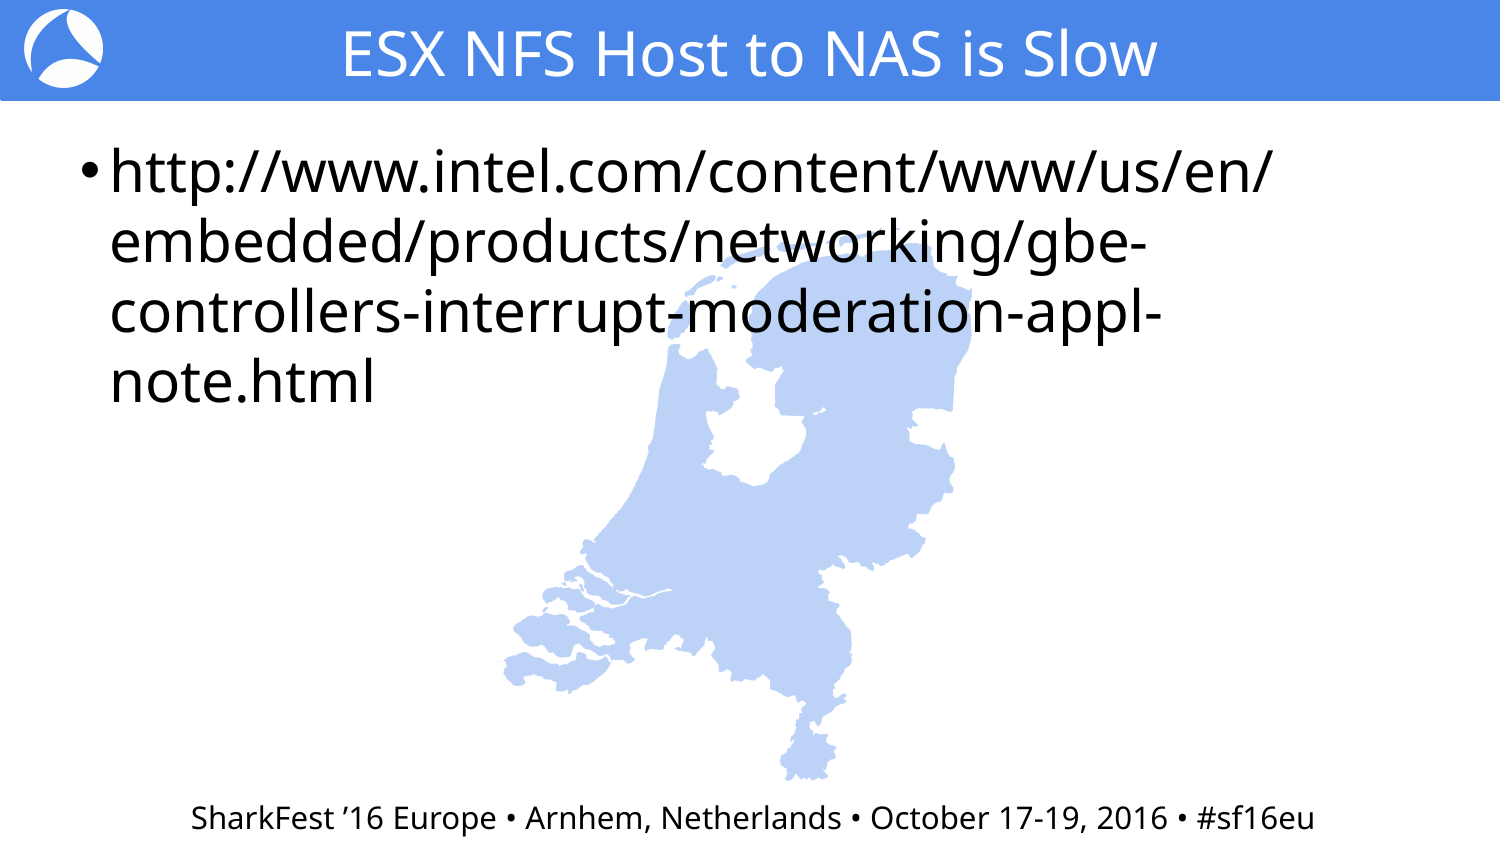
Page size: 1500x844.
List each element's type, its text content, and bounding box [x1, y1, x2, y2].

list ESX NFS Host to NAS is Slow [0, 0, 1500, 103]
list http://www.intel.com/content/www/us/en/embedded/products/networking/gbe-controllers-interrupt-moderation-appl-note.html [64, 126, 1436, 788]
